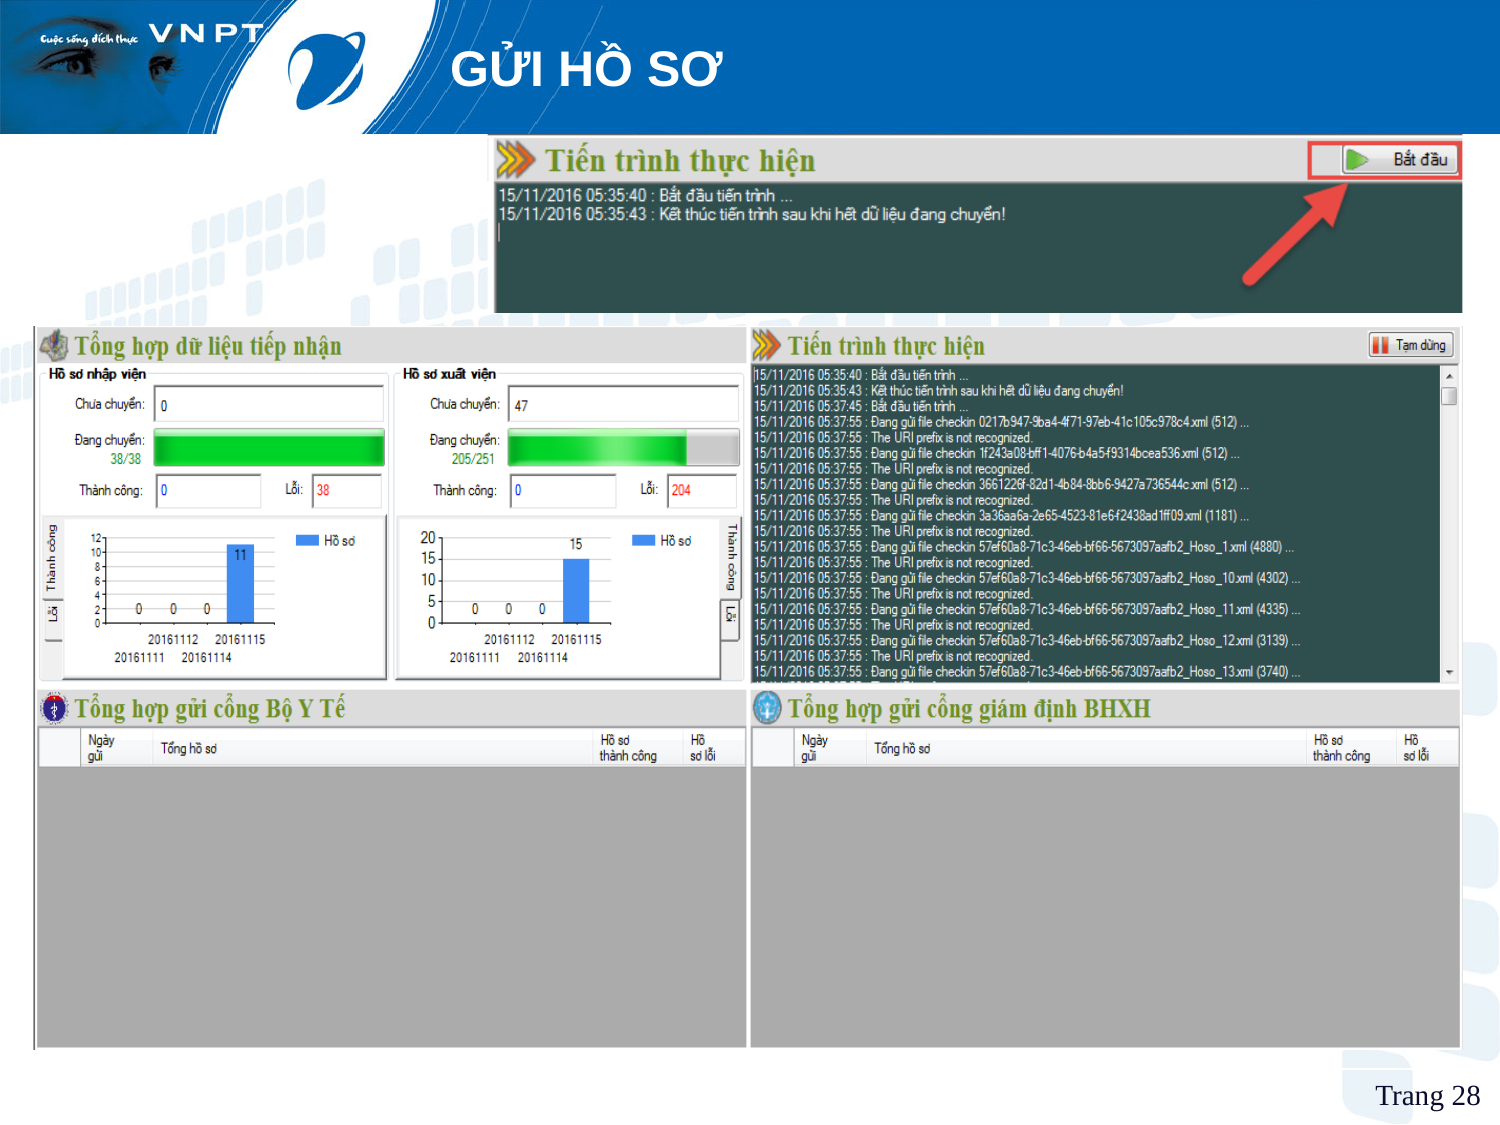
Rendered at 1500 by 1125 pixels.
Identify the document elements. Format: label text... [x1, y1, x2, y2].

title GỬI HỒ SƠ [437, 0, 1496, 133]
slide_number Trang 28 [1242, 1068, 1497, 1125]
picture [0, 0, 1500, 1125]
